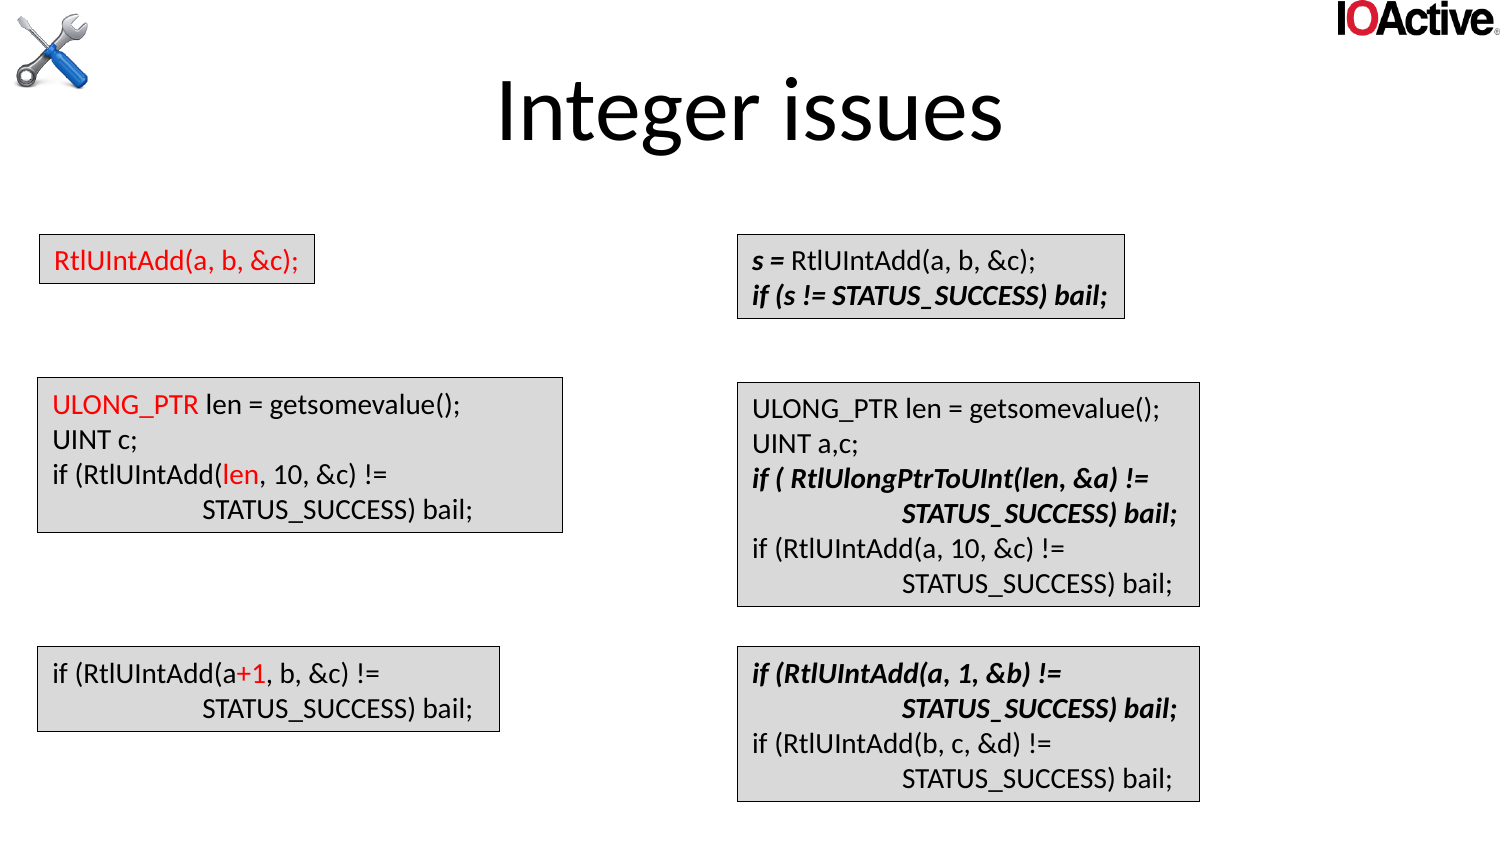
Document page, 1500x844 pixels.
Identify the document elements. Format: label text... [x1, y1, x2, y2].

picture [1337, 0, 1500, 36]
picture [0, 0, 101, 101]
text_box if (RtlUIntAdd(a, 1, &b) != STATUS_SUCCESS) bail; if (RtlUIntAdd(b, c, &d) != STATUS_SUCCESS) bail; [737, 646, 1200, 802]
text_box if (RtlUIntAdd(a+1, b, &c) != STATUS_SUCCESS) bail; [37, 646, 500, 732]
text_box RtlUIntAdd(a, b, &c); [39, 234, 315, 284]
title Integer issues [75, 33, 1425, 175]
text_box ULONG_PTR len = getsomevalue(); UINT c; if (RtlUIntAdd(len, 10, &c) != STATUS_SUCCESS) bail; [37, 377, 563, 533]
text_box s = RtlUIntAdd(a, b, &c); if (s != STATUS_SUCCESS) bail; [737, 234, 1125, 319]
text_box ULONG_PTR len = getsomevalue(); UINT a,c; if ( RtlUlongPtrToUInt(len, &a) != STATUS_SUCCESS) bail; if (RtlUIntAdd(a, 10, &c) != STATUS_SUCCESS) bail; [737, 382, 1200, 607]
